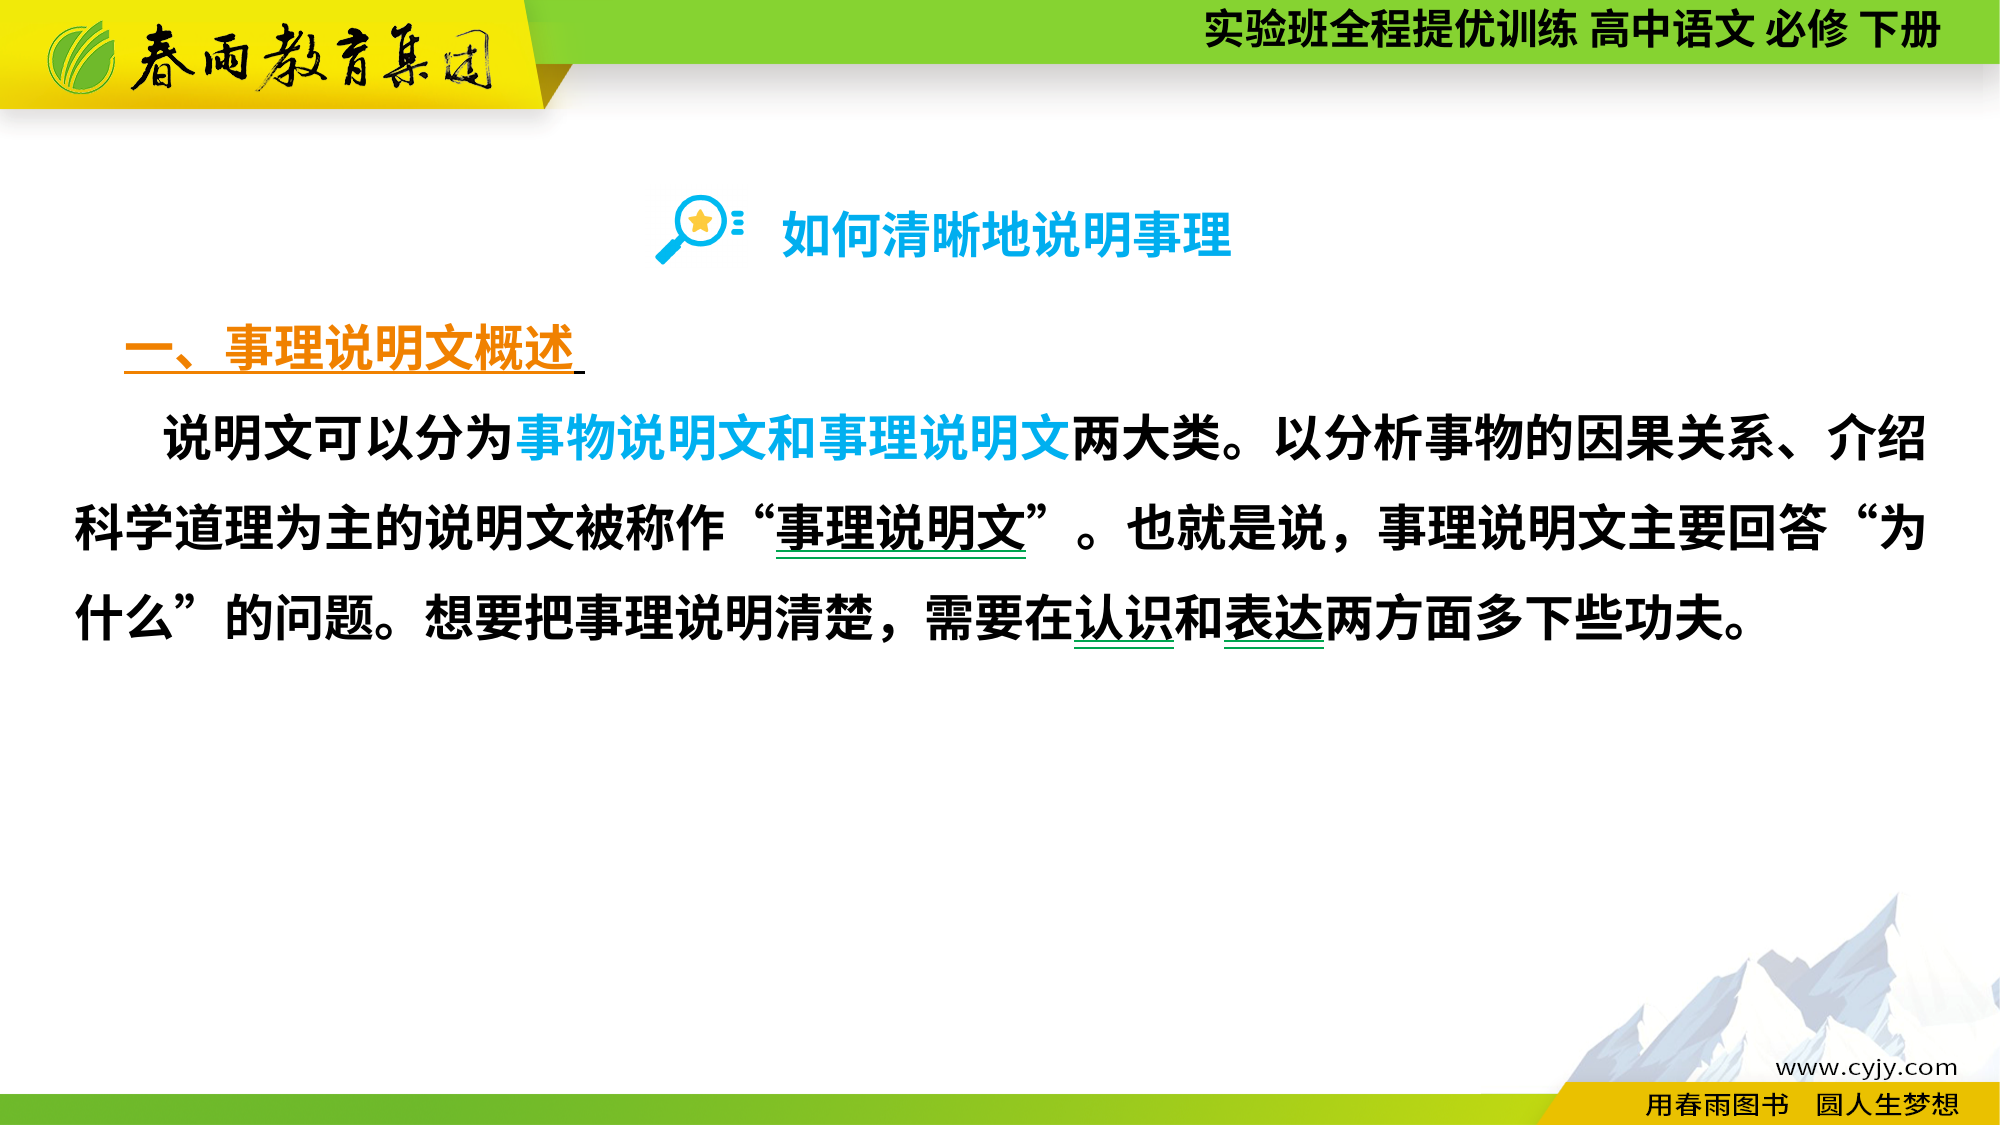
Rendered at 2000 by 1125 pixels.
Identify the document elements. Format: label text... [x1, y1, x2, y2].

text_box 如何清晰地说明事理 [767, 196, 1247, 271]
list 一、事理说明文概述 说明文可以分为事物说明文和事理说明文两大类。以分析事物的因果关系、介绍科学道理为主的说明文被称作“事理说明文”。也就是说，事理说明文主要回答“为什么”的问题。想要把事理说明清楚，需要在认识和表达两方面多下些功夫。 [59, 279, 1944, 658]
picture [0, 0, 2000, 1125]
